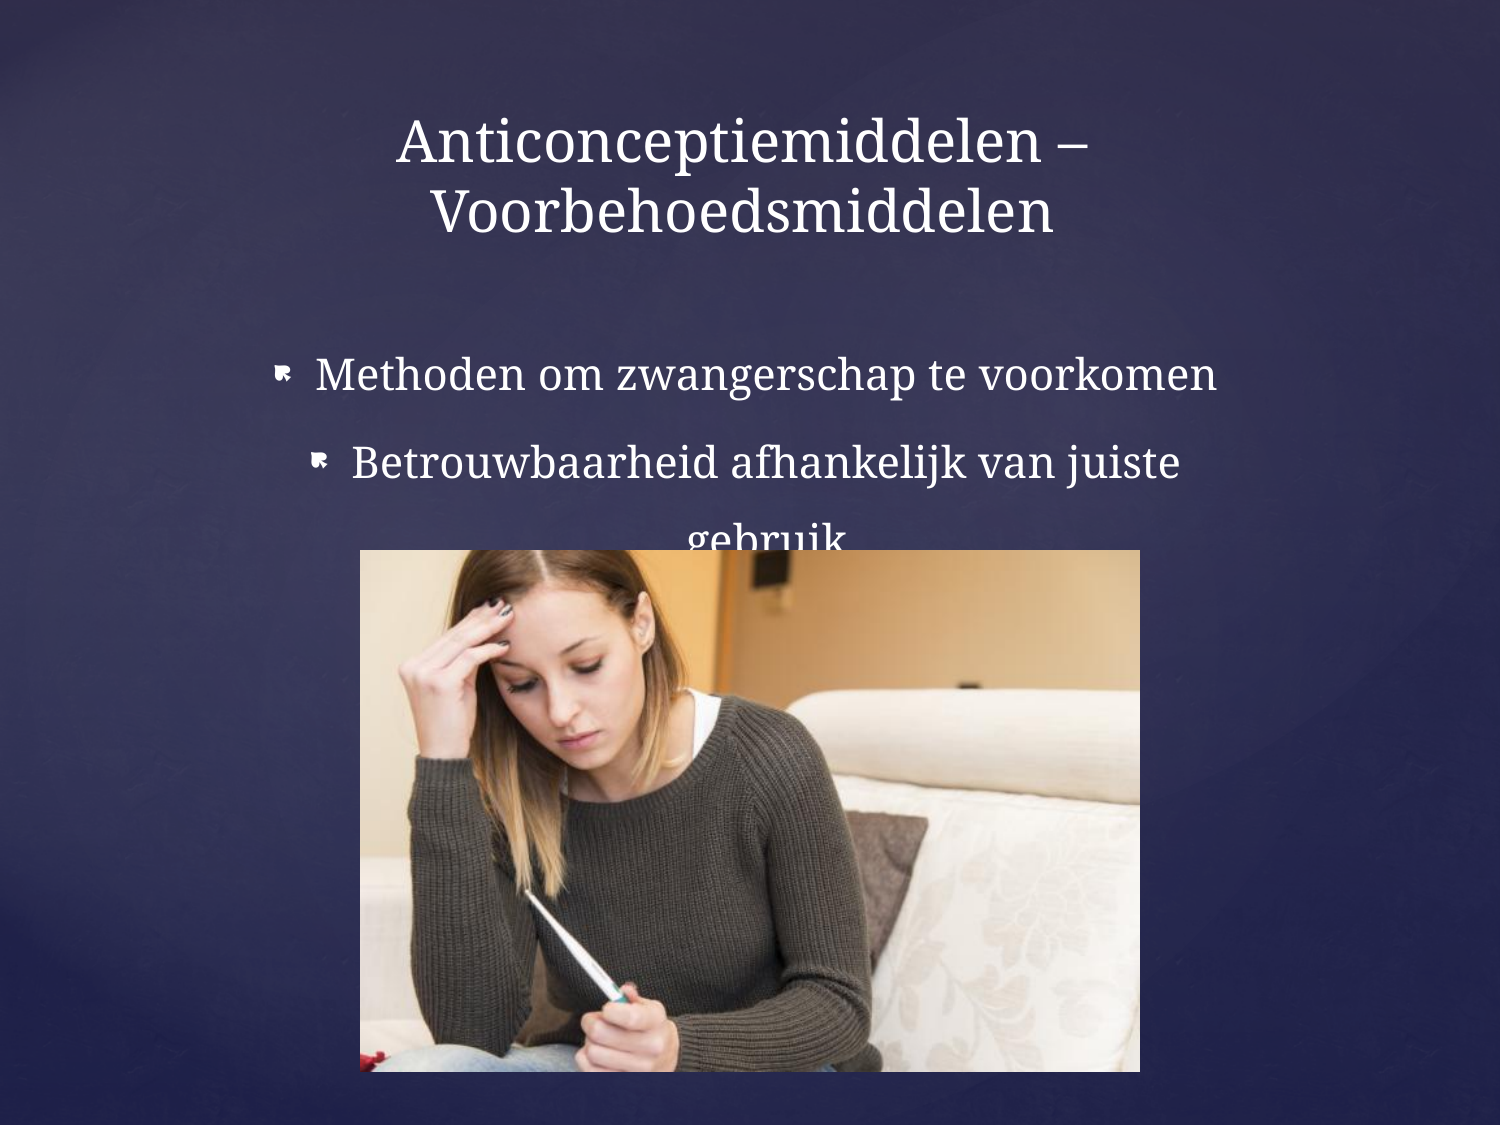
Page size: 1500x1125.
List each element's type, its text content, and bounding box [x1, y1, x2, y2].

list Methoden om zwangerschap te voorkomen Betrouwbaarheid afhankelijk van juiste gebruik [244, 252, 1244, 643]
picture [359, 550, 1141, 1072]
title Anticonceptiemiddelen – Voorbehoedsmiddelen [123, 101, 1362, 252]
